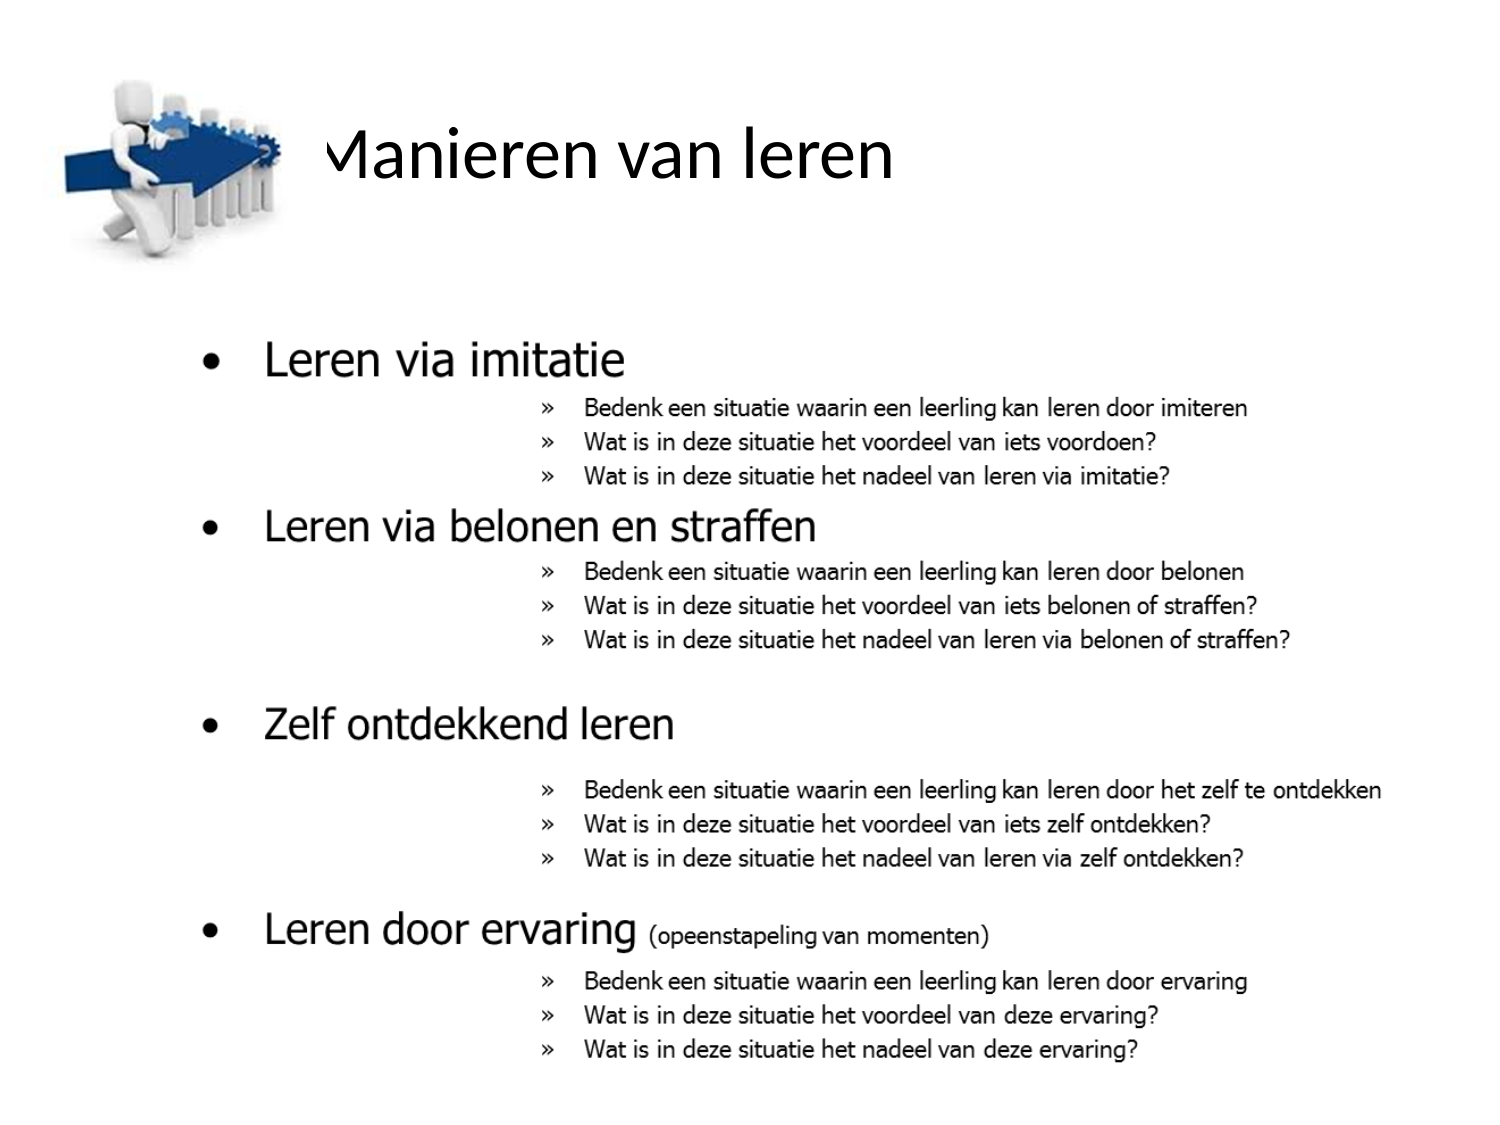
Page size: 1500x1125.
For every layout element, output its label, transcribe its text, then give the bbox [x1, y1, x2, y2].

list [171, 315, 1398, 1076]
picture [17, 66, 327, 281]
title Manieren van leren [289, 54, 916, 244]
